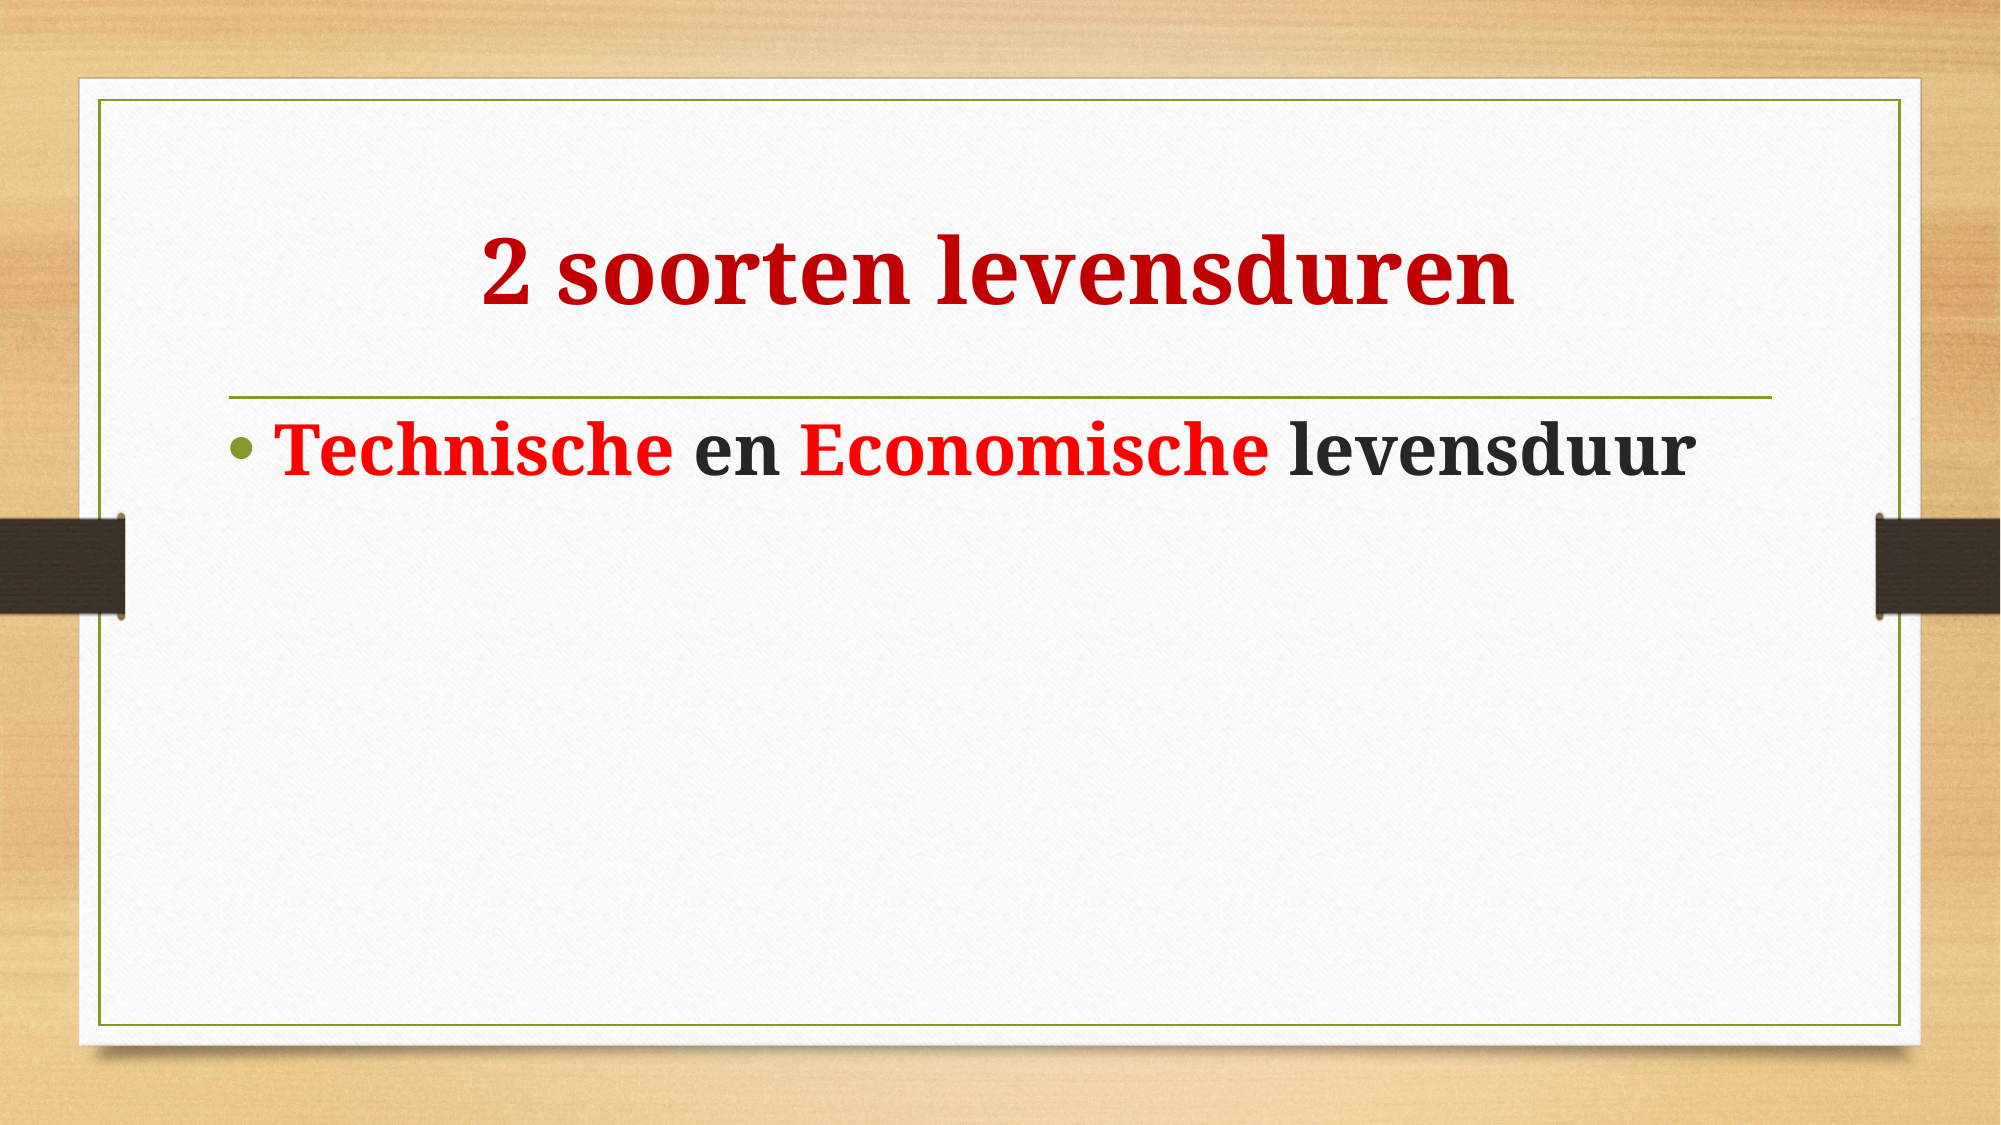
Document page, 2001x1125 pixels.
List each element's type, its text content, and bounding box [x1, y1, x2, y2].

picture [0, 0, 2001, 1125]
list Technische en Economische levensduur [212, 397, 1788, 1029]
title 2 soorten levensduren [212, 161, 1788, 375]
